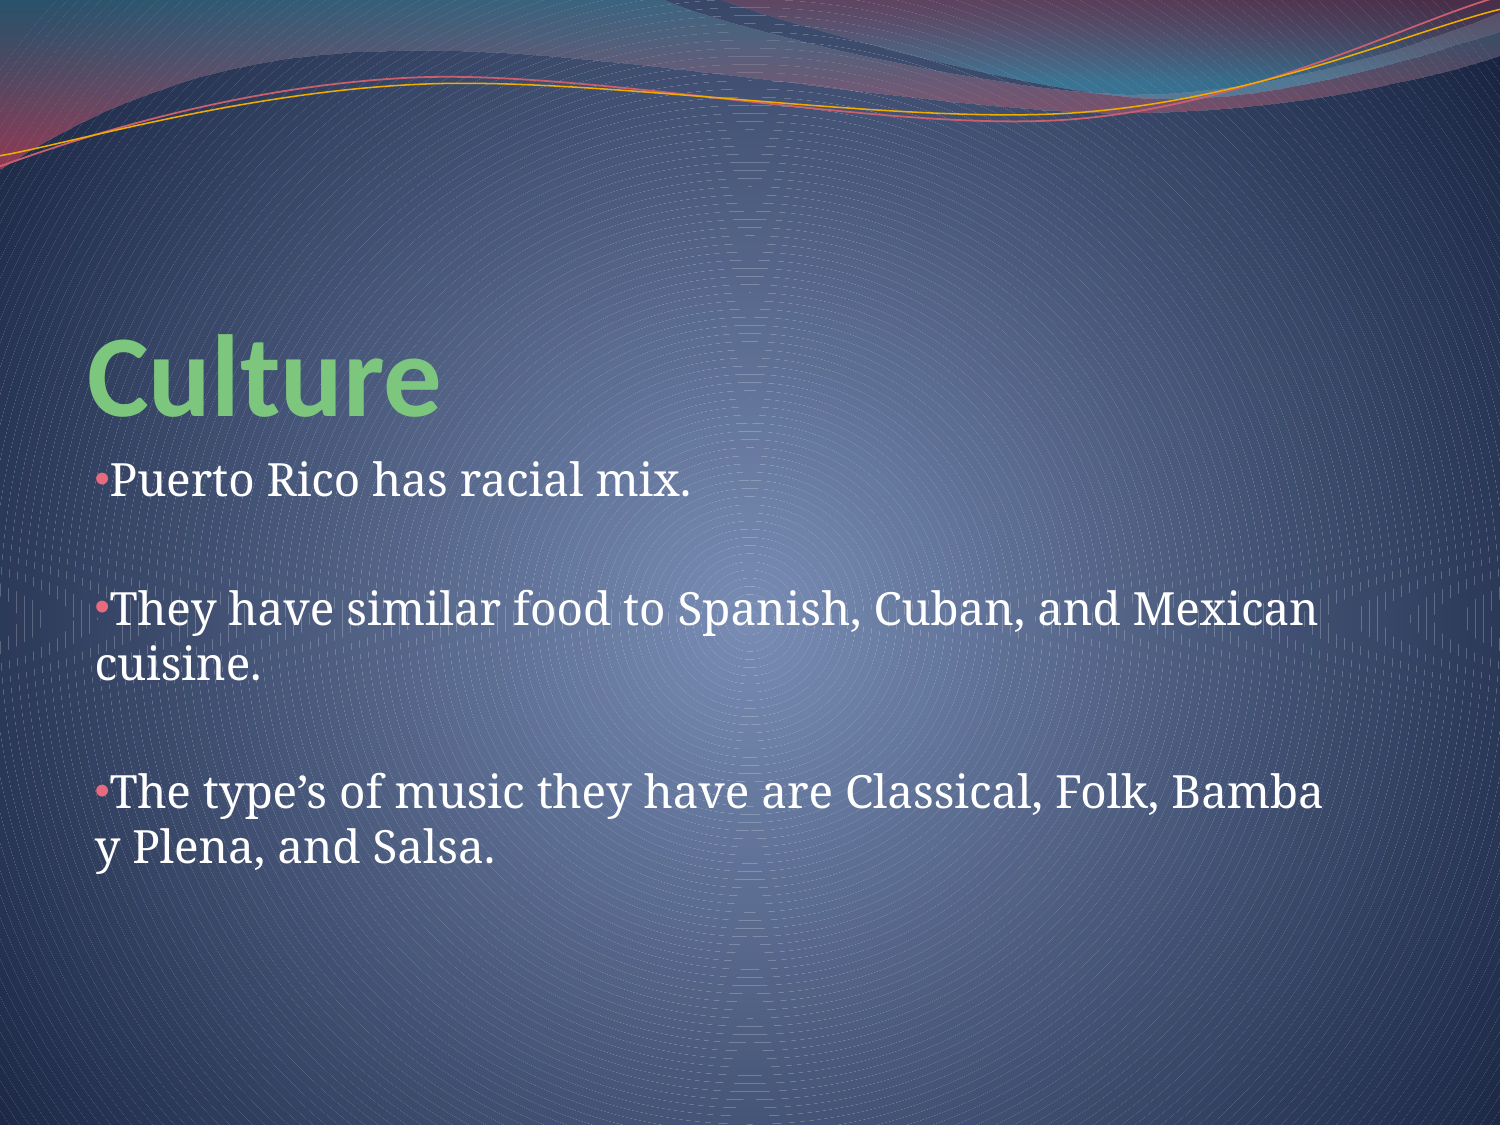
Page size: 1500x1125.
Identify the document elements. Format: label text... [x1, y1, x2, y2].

title Culture [86, 216, 1362, 440]
list Puerto Rico has racial mix. They have similar food to Spanish, Cuban, and Mexican cuisine. The type’s of music they have are Classical, Folk, Bamba y Plena, and Salsa. [86, 443, 1362, 1075]
